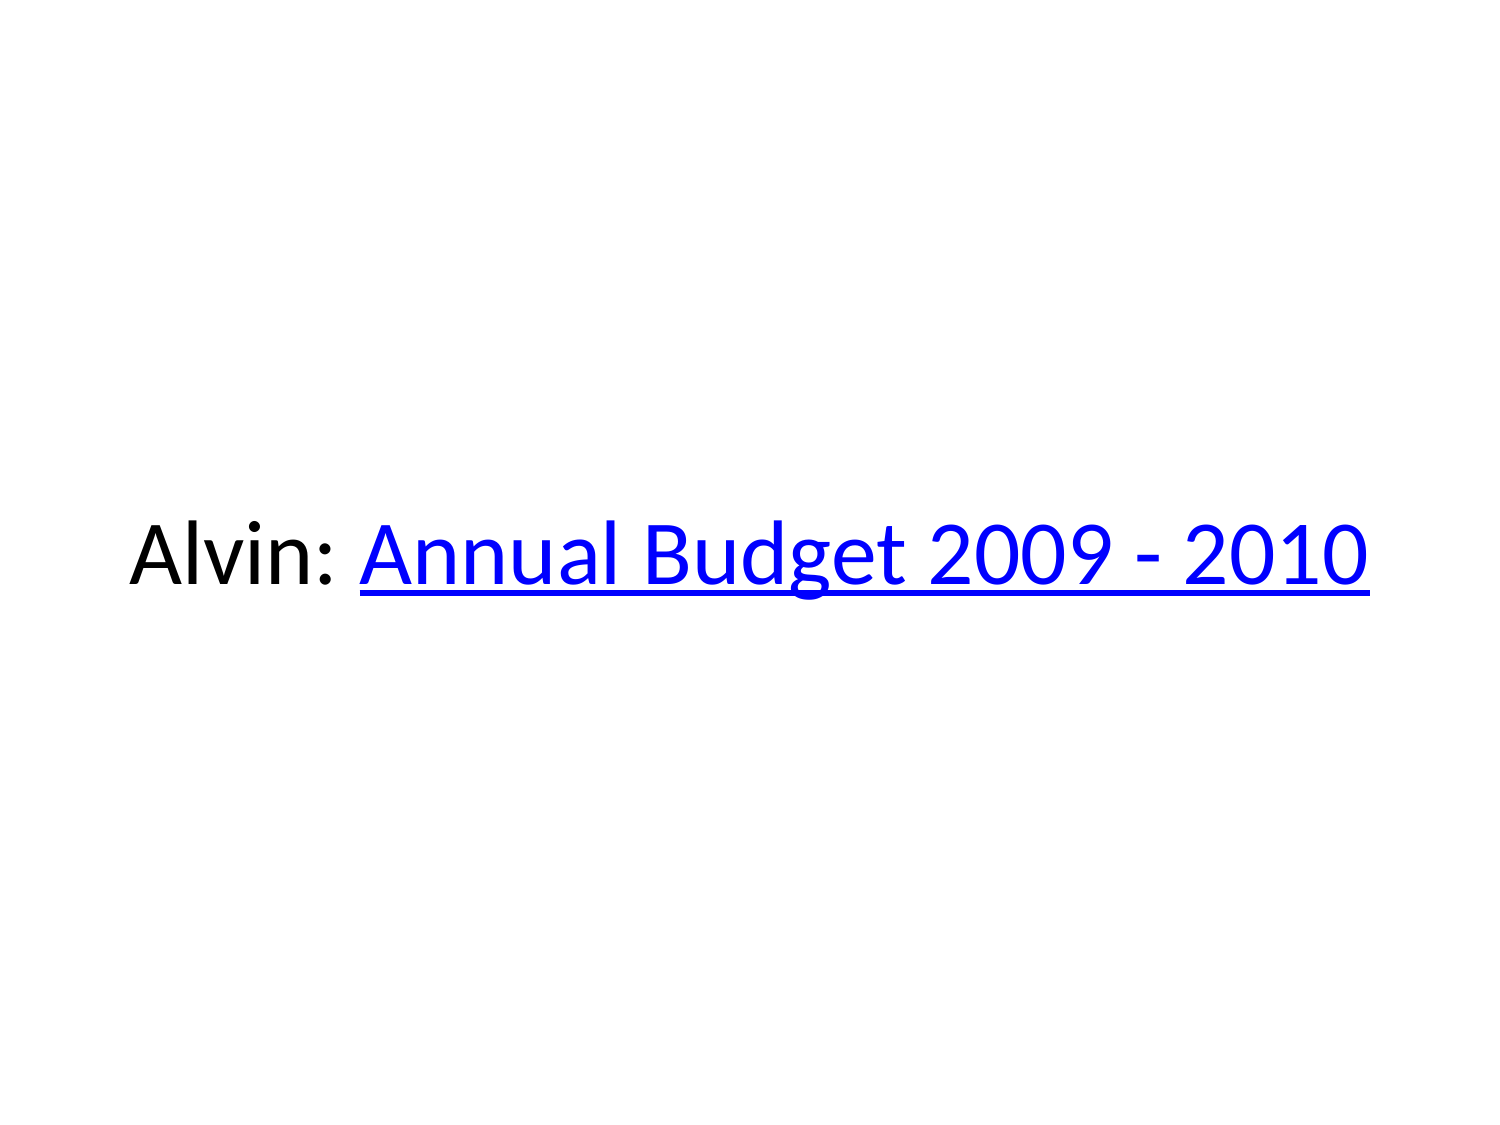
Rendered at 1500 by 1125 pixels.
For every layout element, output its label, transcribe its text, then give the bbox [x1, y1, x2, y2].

title Alvin: Annual Budget 2009 - 2010 [74, 44, 1426, 1051]
